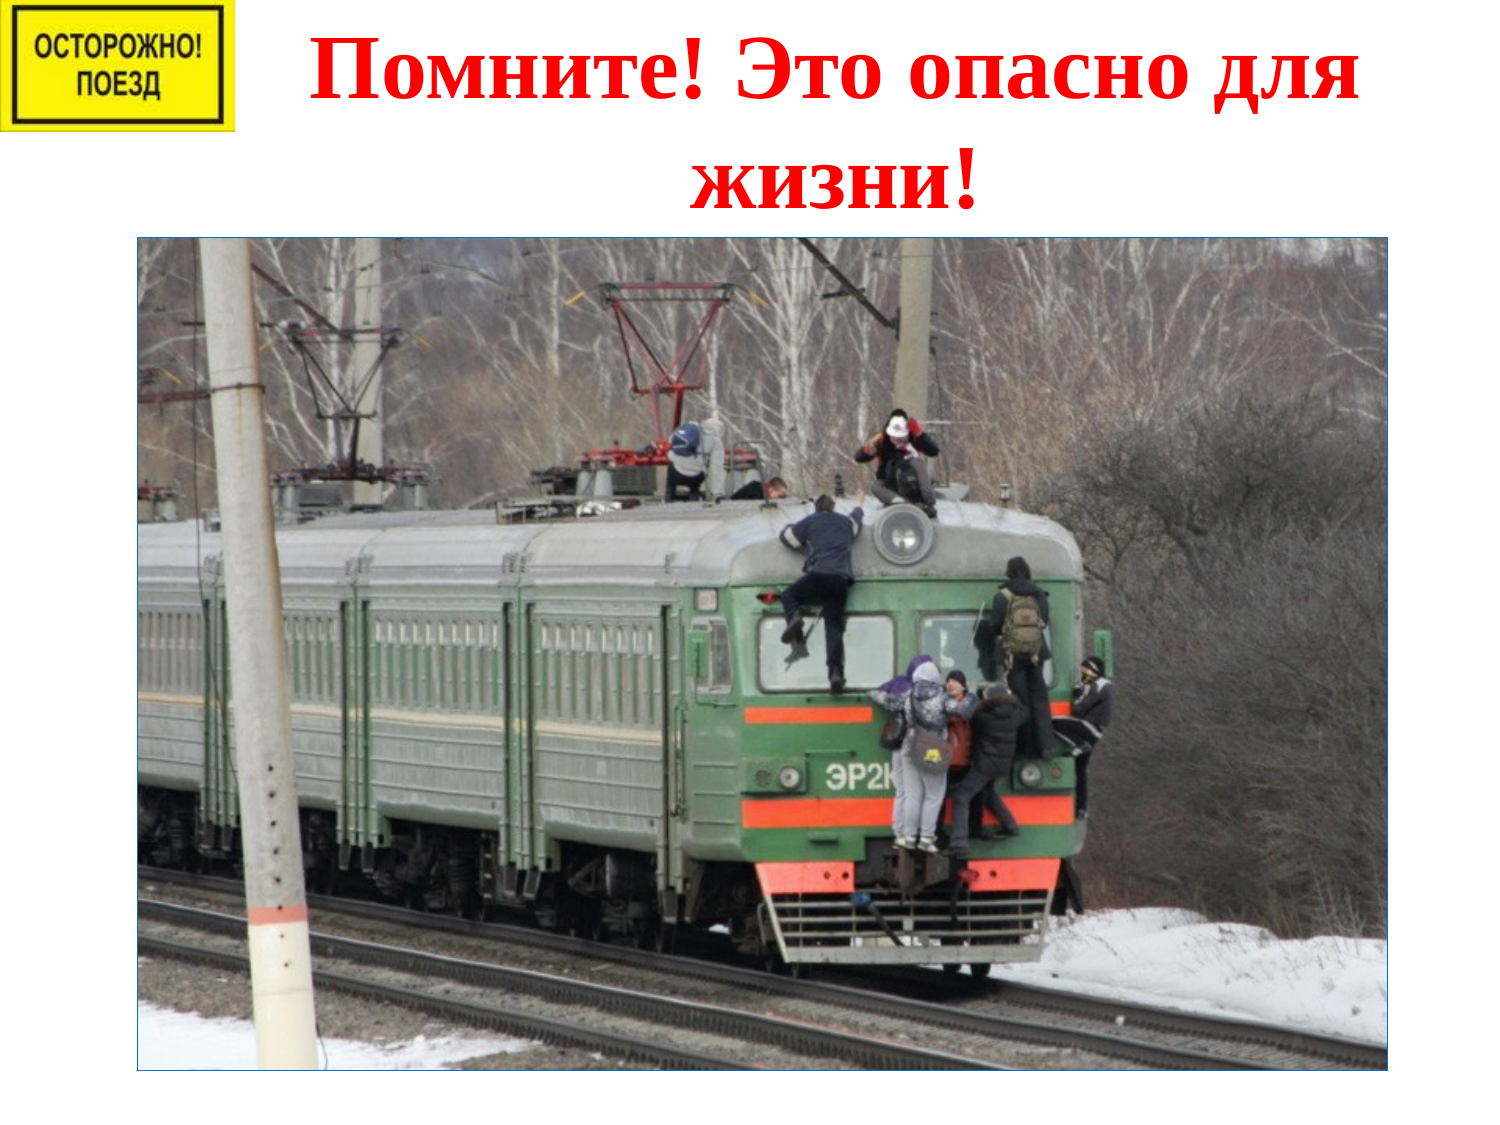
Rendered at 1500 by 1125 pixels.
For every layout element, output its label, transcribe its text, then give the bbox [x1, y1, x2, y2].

text_box Помните! Это опасно для жизни! [249, 0, 1423, 235]
picture [137, 237, 1388, 1071]
picture [0, 0, 235, 132]
